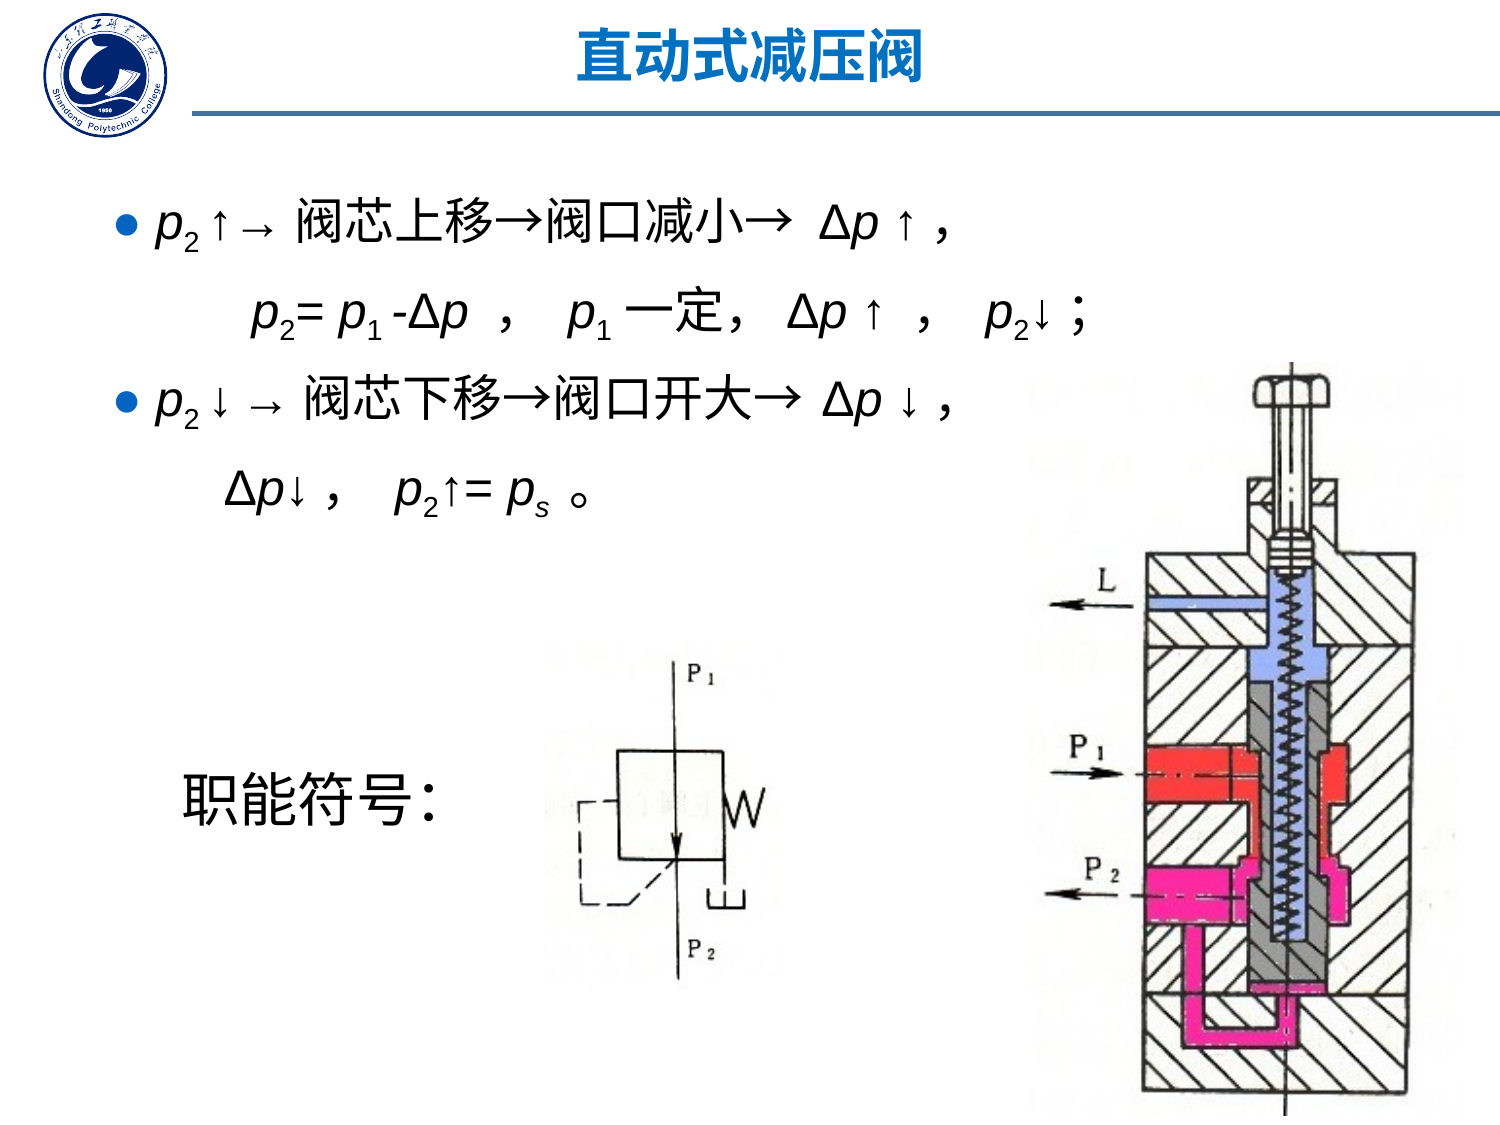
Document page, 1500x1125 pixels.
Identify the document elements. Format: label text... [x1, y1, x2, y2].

picture [544, 640, 782, 991]
text_box ● p2 ↑→阀芯上移→阀口减小→ Δp ↑， p2= p1 -Δp ， p1一定，Δp ↑ ， p2↓； ● p2 ↓ →阀芯下移→阀口开大→ Δp ↓， Δp↓， p2↑= ps 。 [96, 172, 1294, 589]
picture [43, 7, 174, 138]
text_box 职能符号： [166, 755, 521, 841]
text_box 直动式减压阀 [178, 11, 1322, 97]
picture [1027, 362, 1463, 1116]
